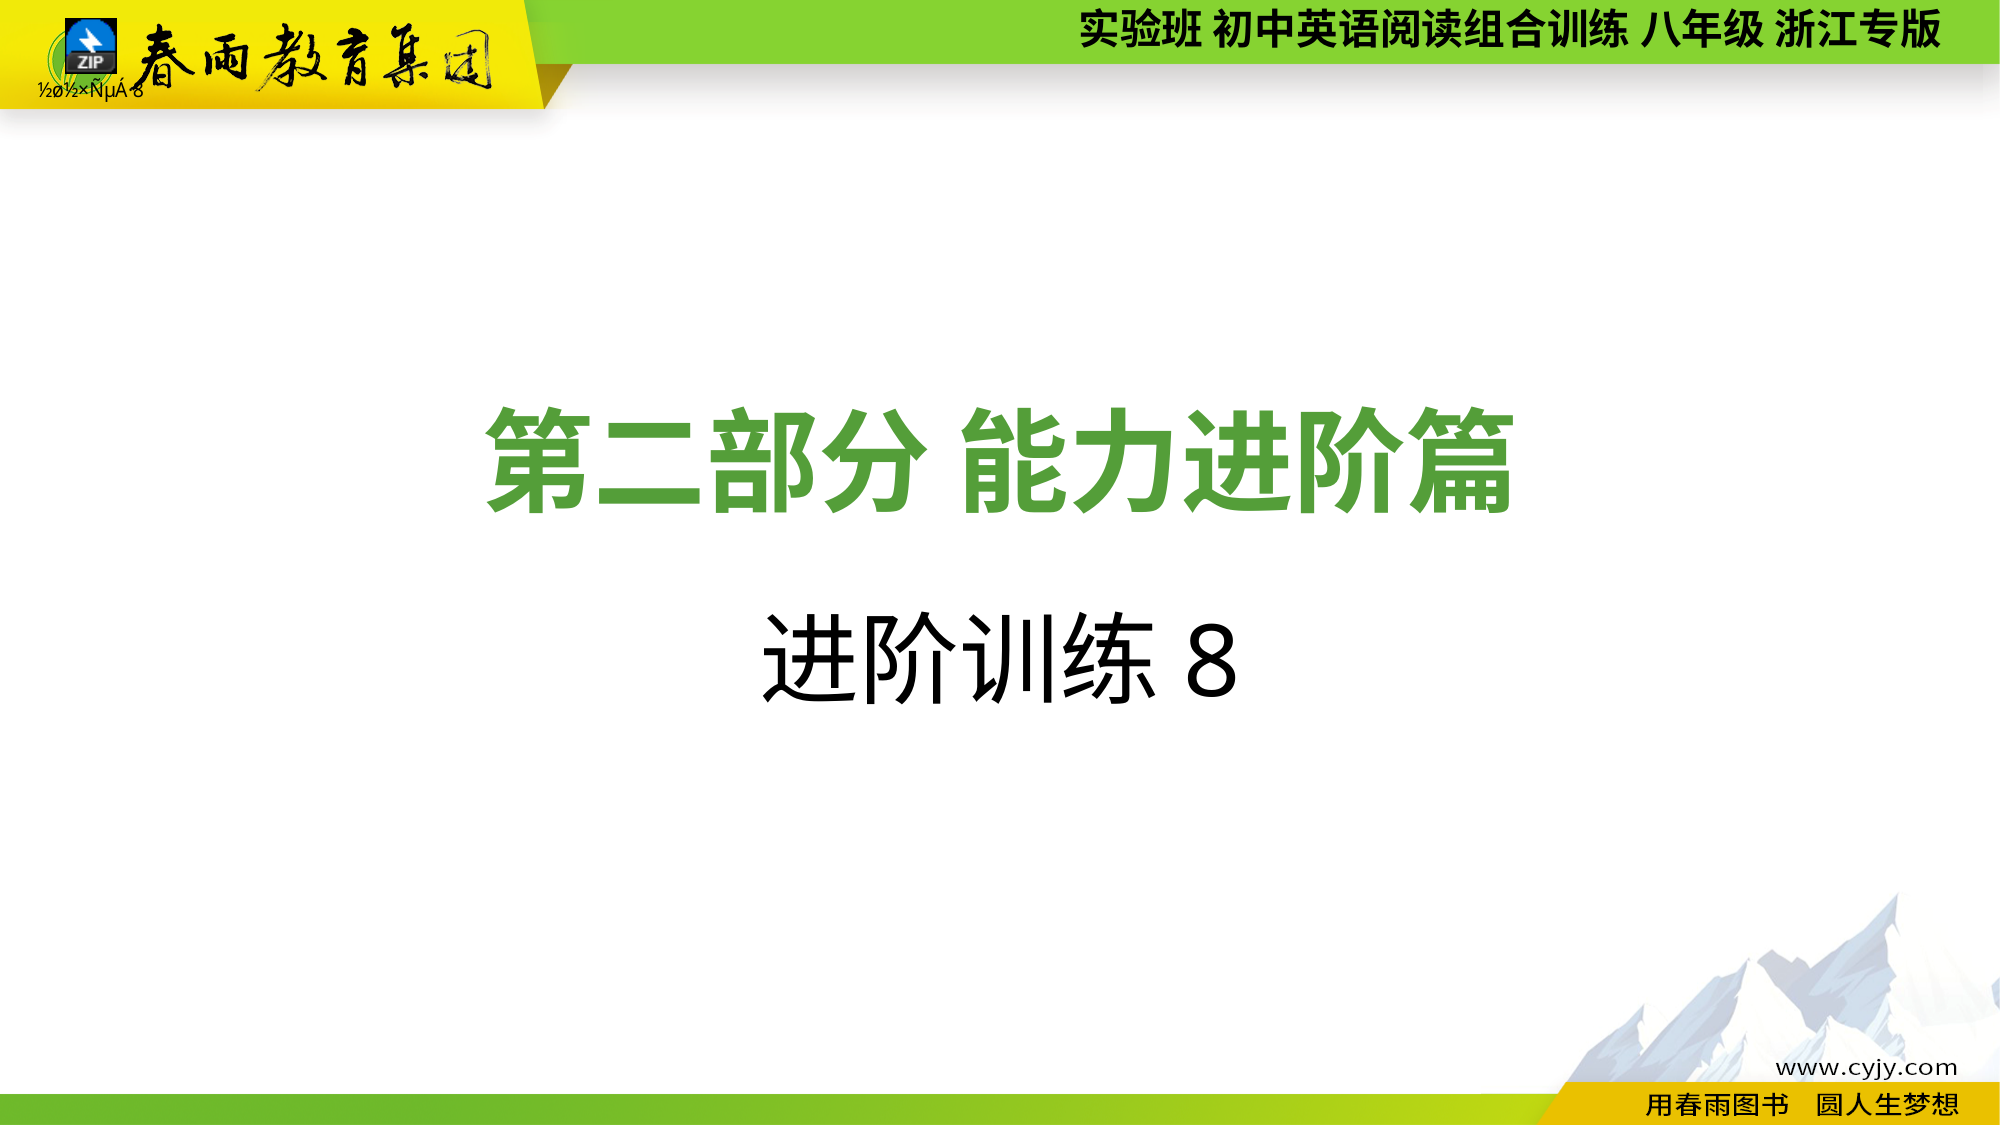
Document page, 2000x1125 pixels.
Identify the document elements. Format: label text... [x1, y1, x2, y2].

text_box 进阶训练8 [54, 528, 1946, 724]
picture [0, 0, 2000, 1125]
text_box 第二部分 能力进阶篇 [54, 316, 1946, 528]
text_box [14, 18, 168, 114]
